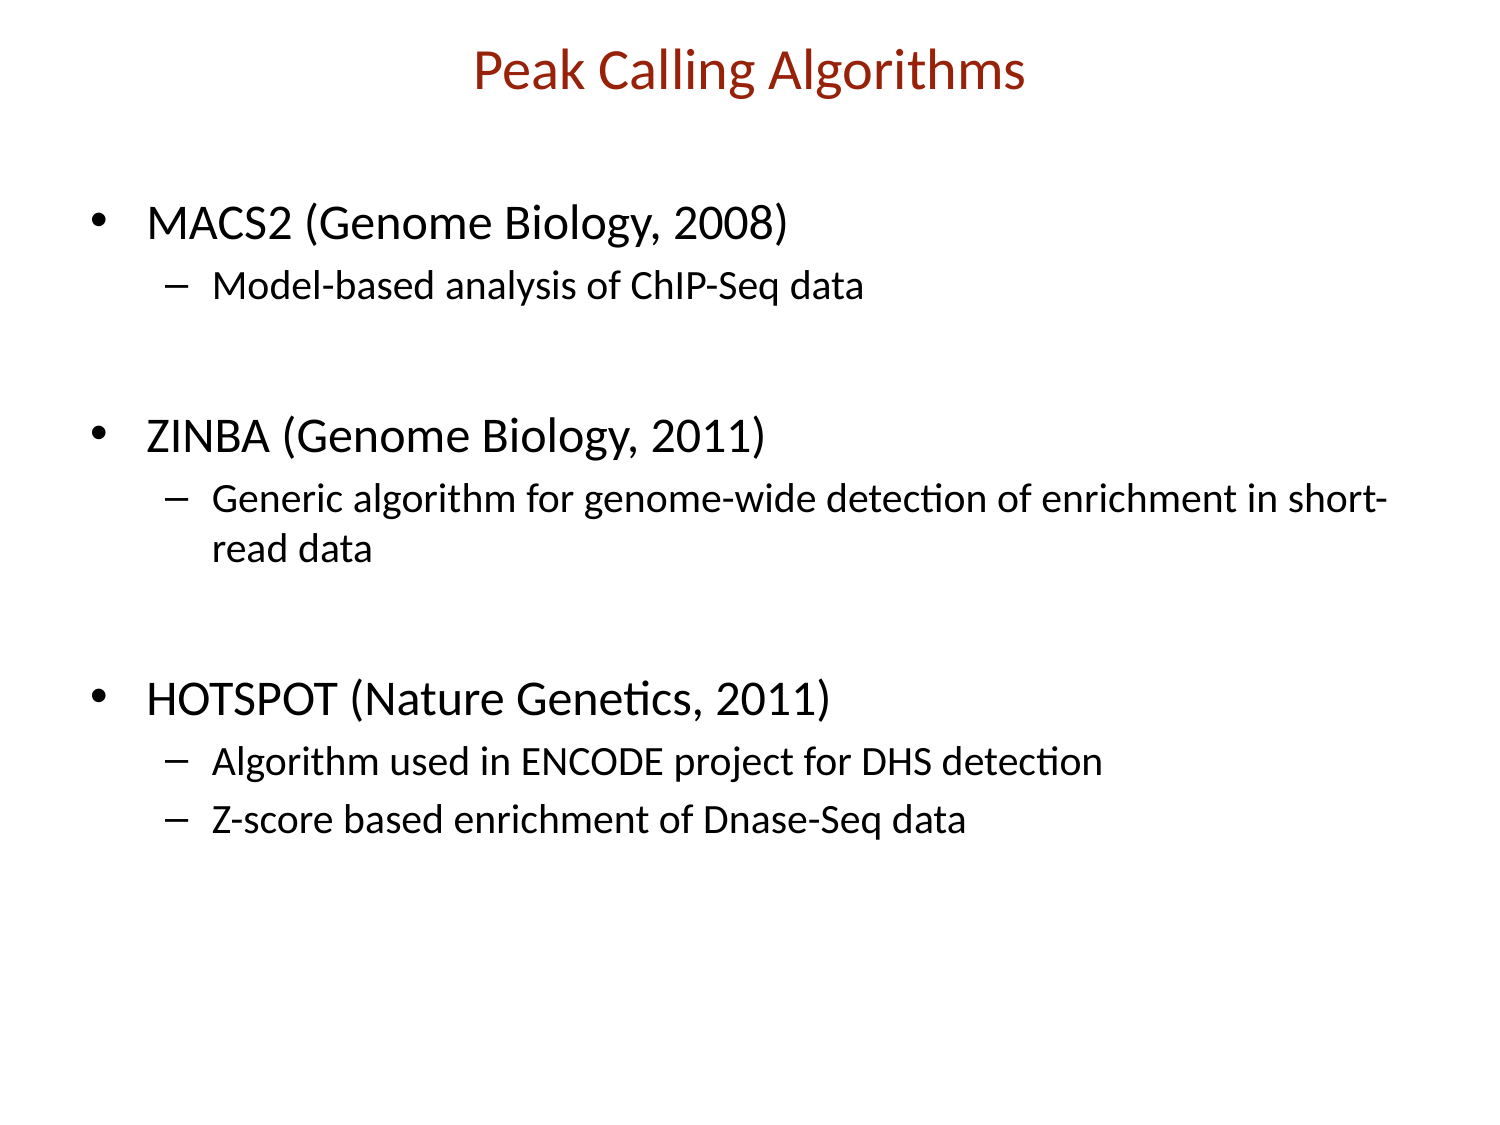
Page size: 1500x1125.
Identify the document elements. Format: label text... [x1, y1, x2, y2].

title Peak Calling Algorithms [75, 0, 1425, 133]
list MACS2 (Genome Biology, 2008) Model-based analysis of ChIP-Seq data ZINBA (Genome Biology, 2011) Generic algorithm for genome-wide detection of enrichment in short-read data HOTSPOT (Nature Genetics, 2011) Algorithm used in ENCODE project for DHS detection Z-score based enrichment of Dnase-Seq data [75, 181, 1425, 925]
